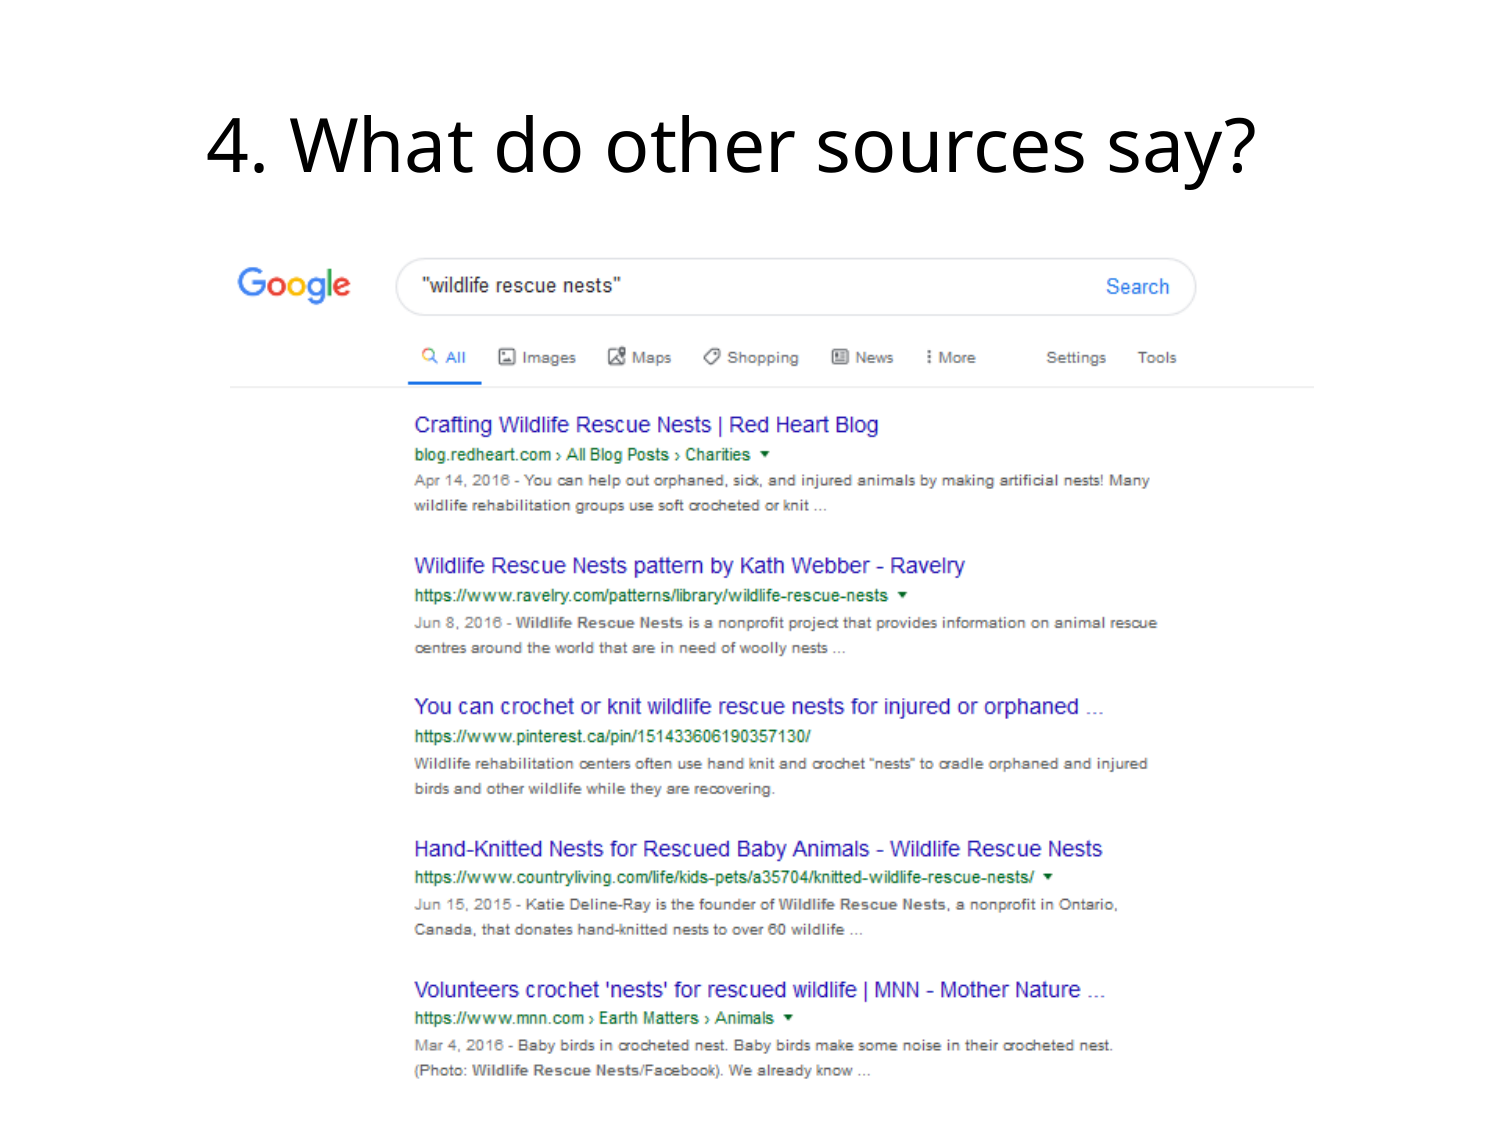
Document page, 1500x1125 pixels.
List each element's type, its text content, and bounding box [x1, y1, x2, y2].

picture [229, 255, 1375, 1098]
text_box 4. What do other sources say? [182, 89, 1282, 195]
